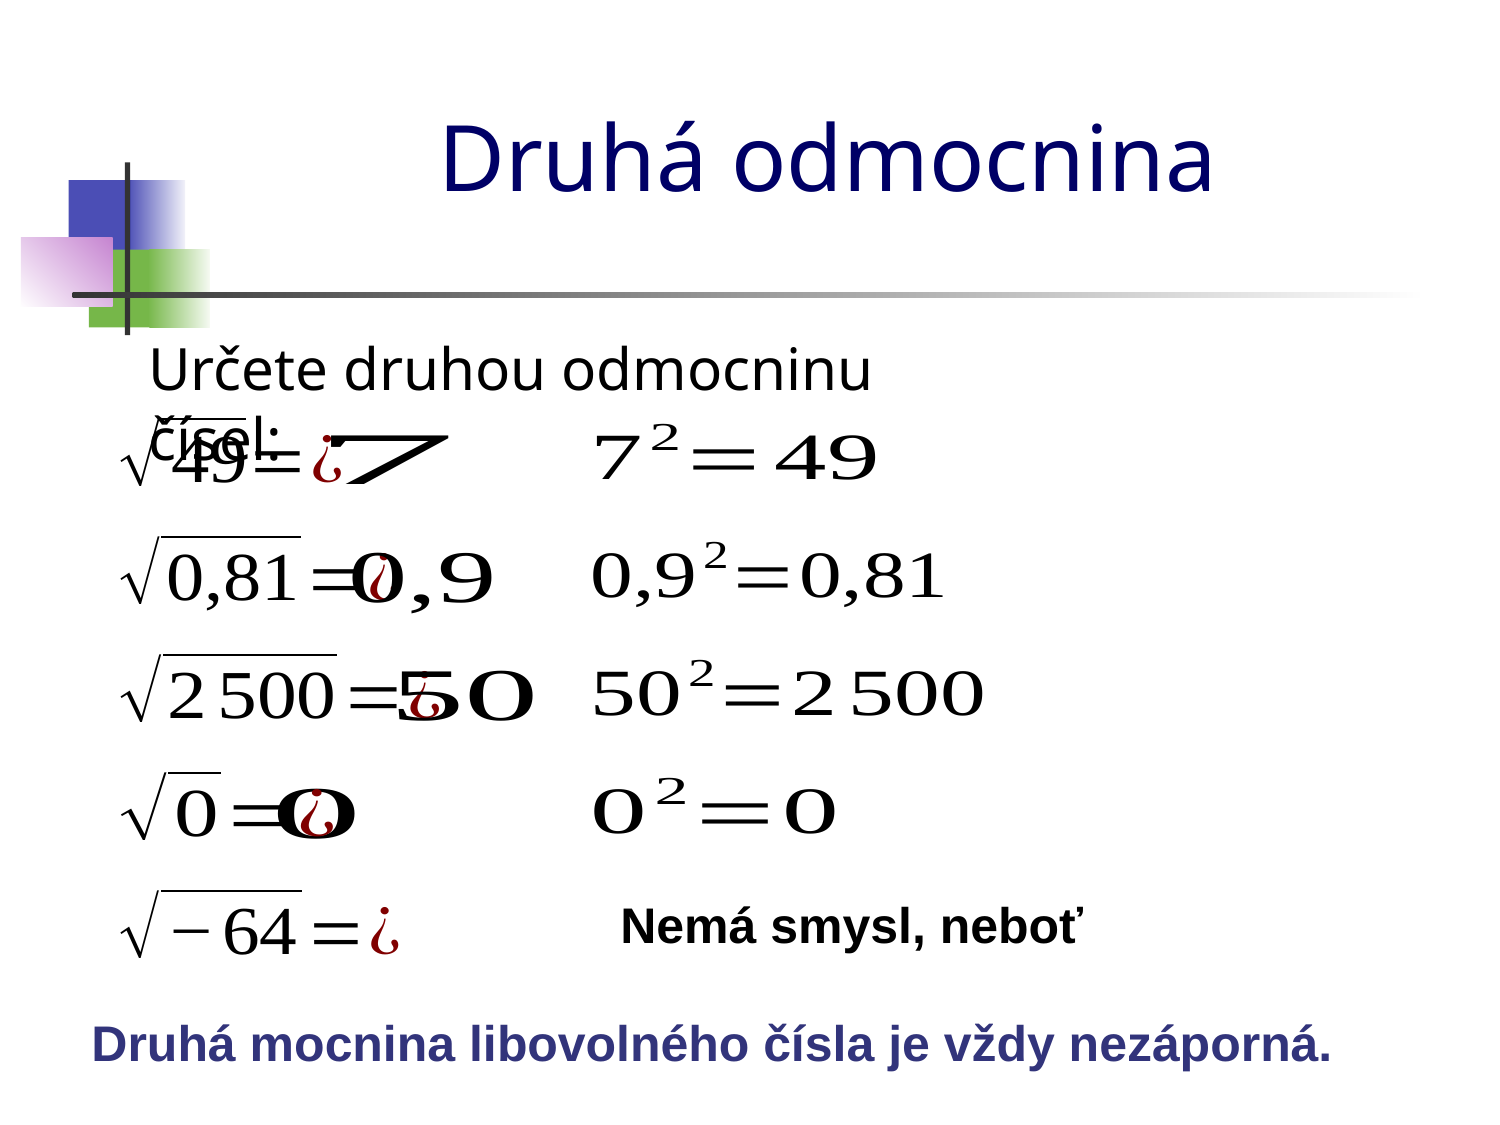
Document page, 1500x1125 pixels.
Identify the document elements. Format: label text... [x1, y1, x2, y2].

text_box Druhá mocnina libovolného čísla je vždy nezáporná. [76, 1003, 1447, 1079]
list Určete druhou odmocninu čísel: [117, 324, 1028, 408]
text_box Nemá smysl, neboť [590, 885, 1216, 969]
title Druhá odmocnina [188, 34, 1468, 276]
